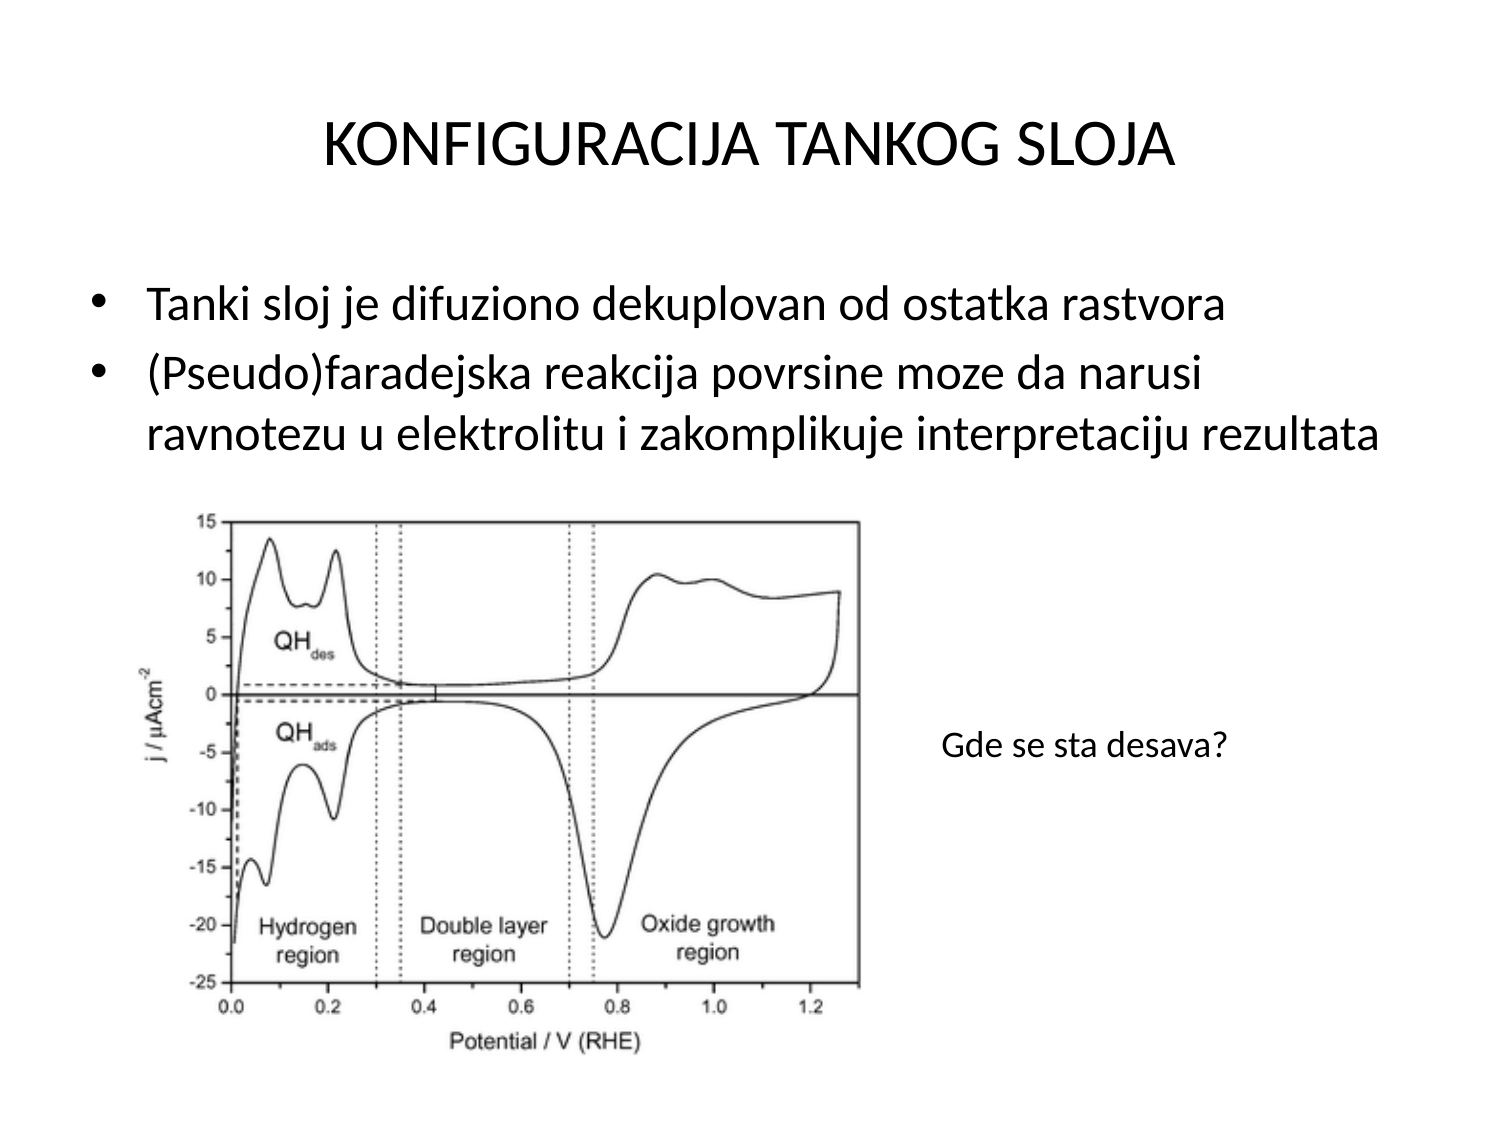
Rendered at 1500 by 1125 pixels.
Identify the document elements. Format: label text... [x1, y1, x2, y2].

title KONFIGURACIJA TANKOG SLOJA [75, 45, 1425, 233]
list Tanki sloj je difuziono dekuplovan od ostatka rastvora (Pseudo)faradejska reakcija povrsine moze da narusi ravnotezu u elektrolitu i zakomplikuje interpretaciju rezultata [75, 262, 1425, 1005]
picture [137, 512, 863, 1057]
text_box Gde se sta desava? [926, 712, 1245, 773]
